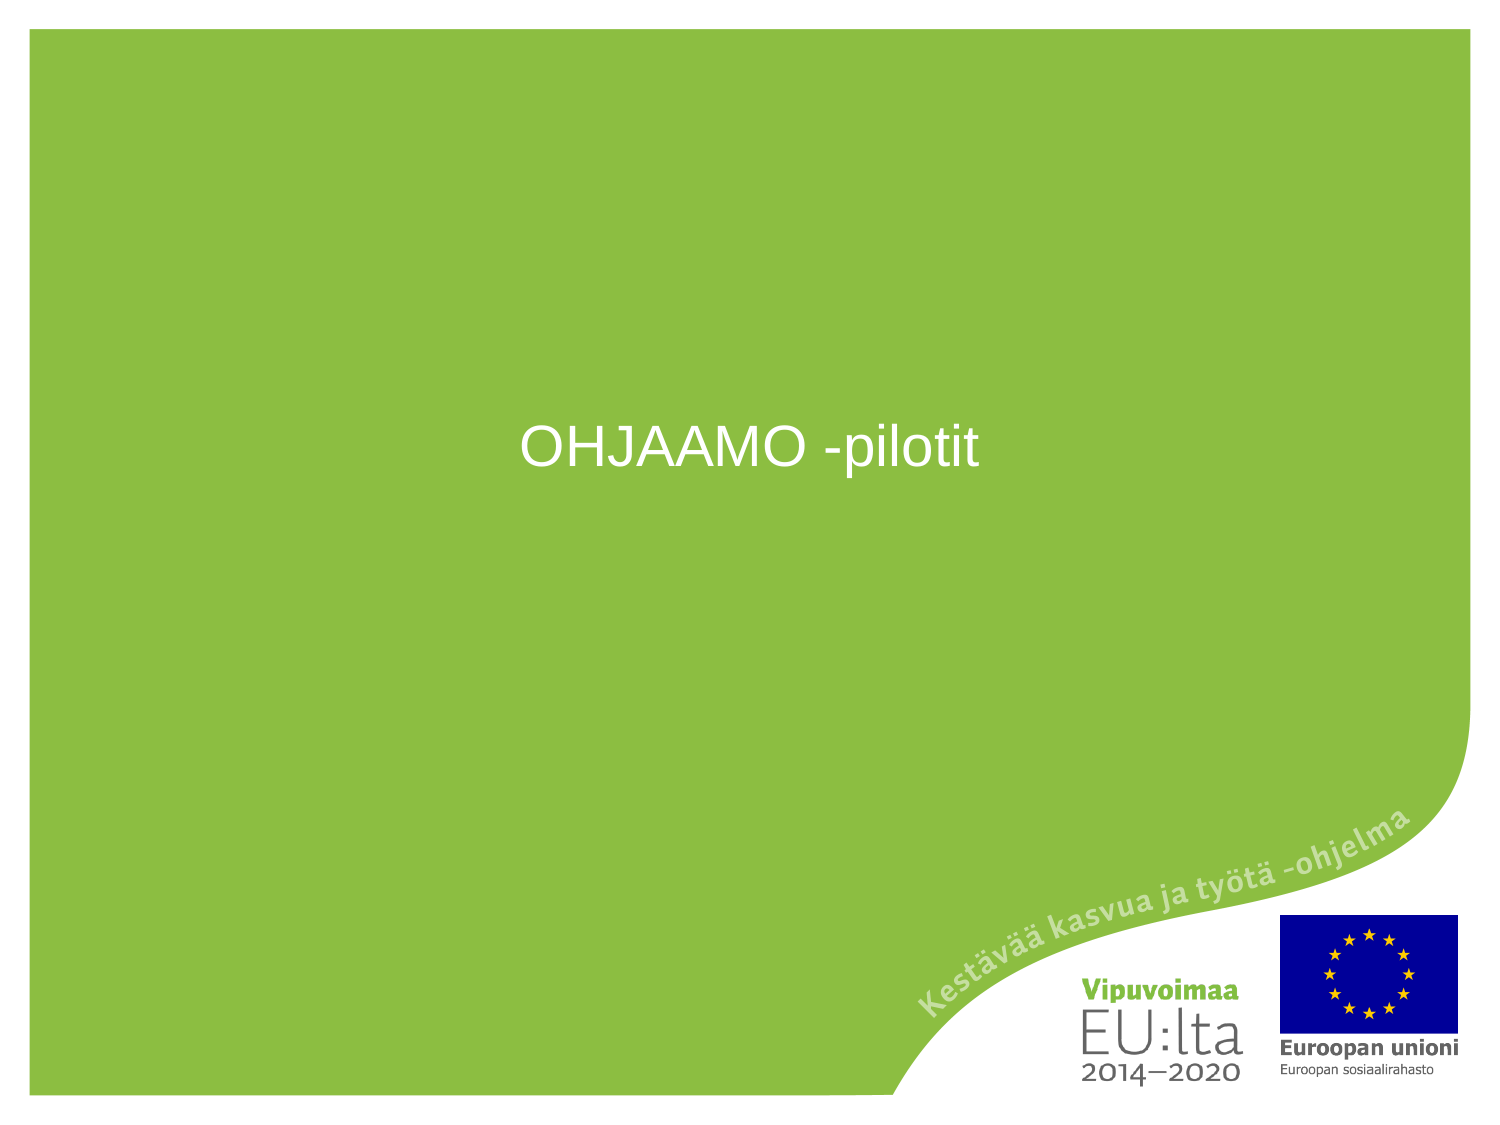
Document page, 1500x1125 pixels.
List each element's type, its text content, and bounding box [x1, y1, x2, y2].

title OHJAAMO -pilotit [112, 236, 1388, 478]
picture [0, 0, 1500, 1125]
